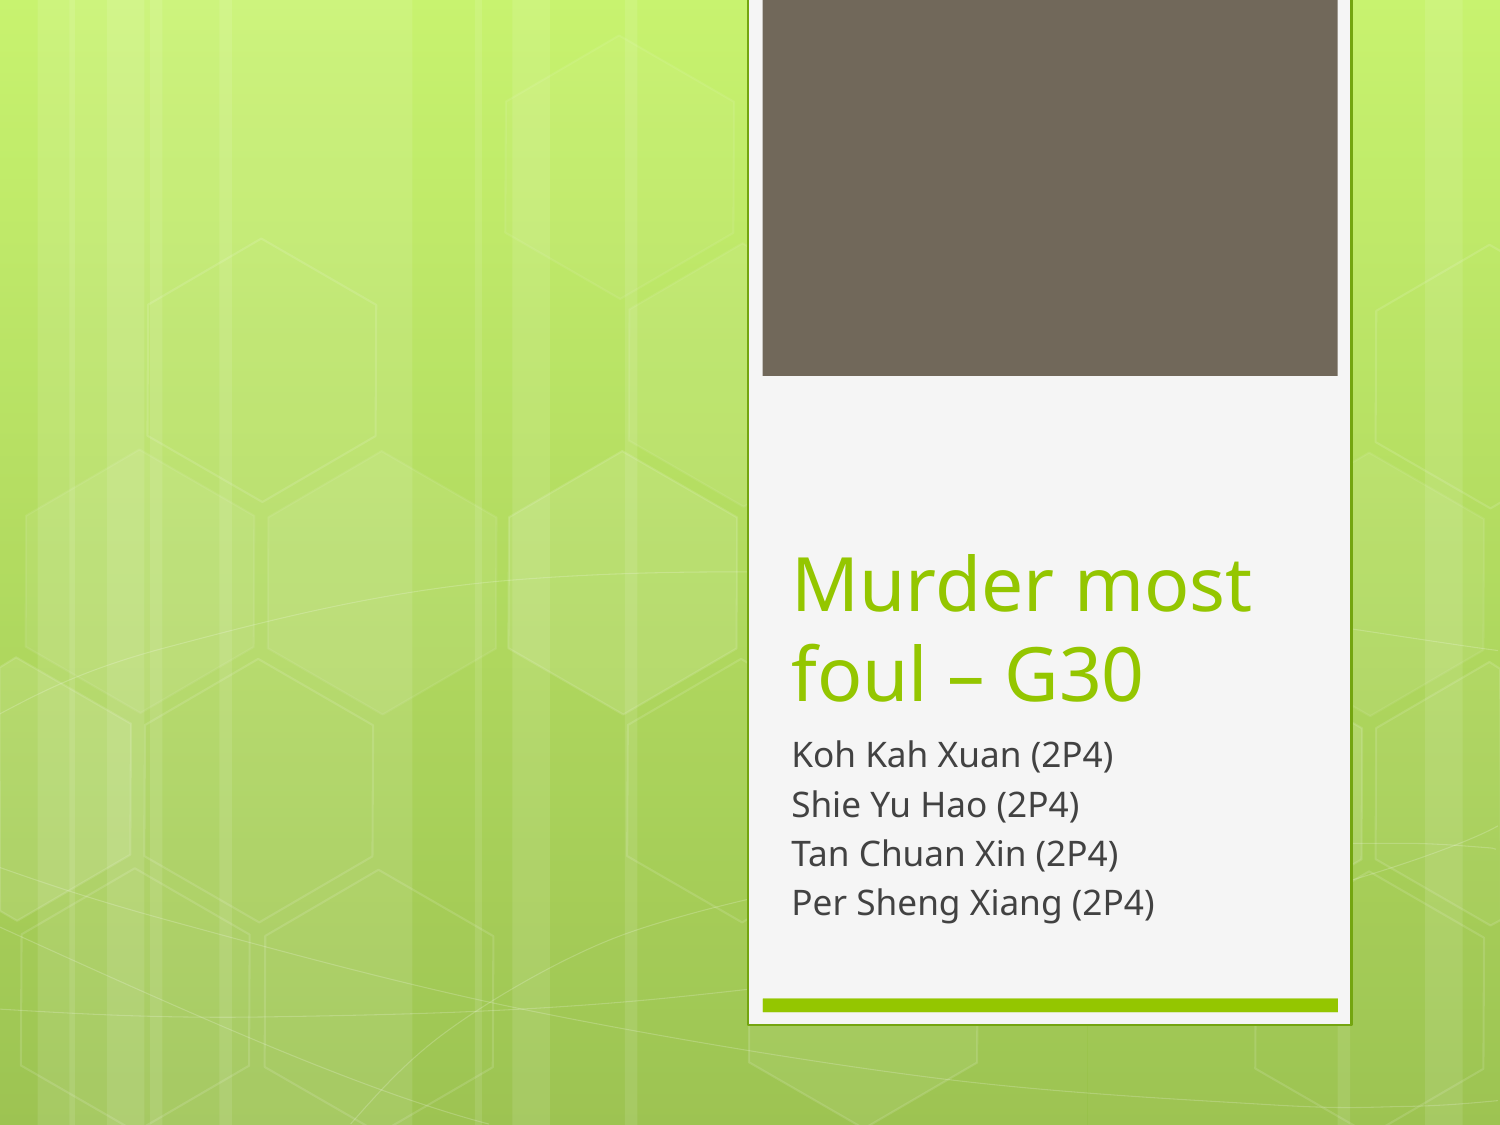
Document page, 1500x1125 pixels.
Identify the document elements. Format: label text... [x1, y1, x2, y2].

subtitle Koh Kah Xuan (2P4) Shie Yu Hao (2P4) Tan Chuan Xin (2P4) Per Sheng Xiang (2P4) [776, 725, 1320, 933]
title Murder most foul – G30 [776, 444, 1320, 724]
